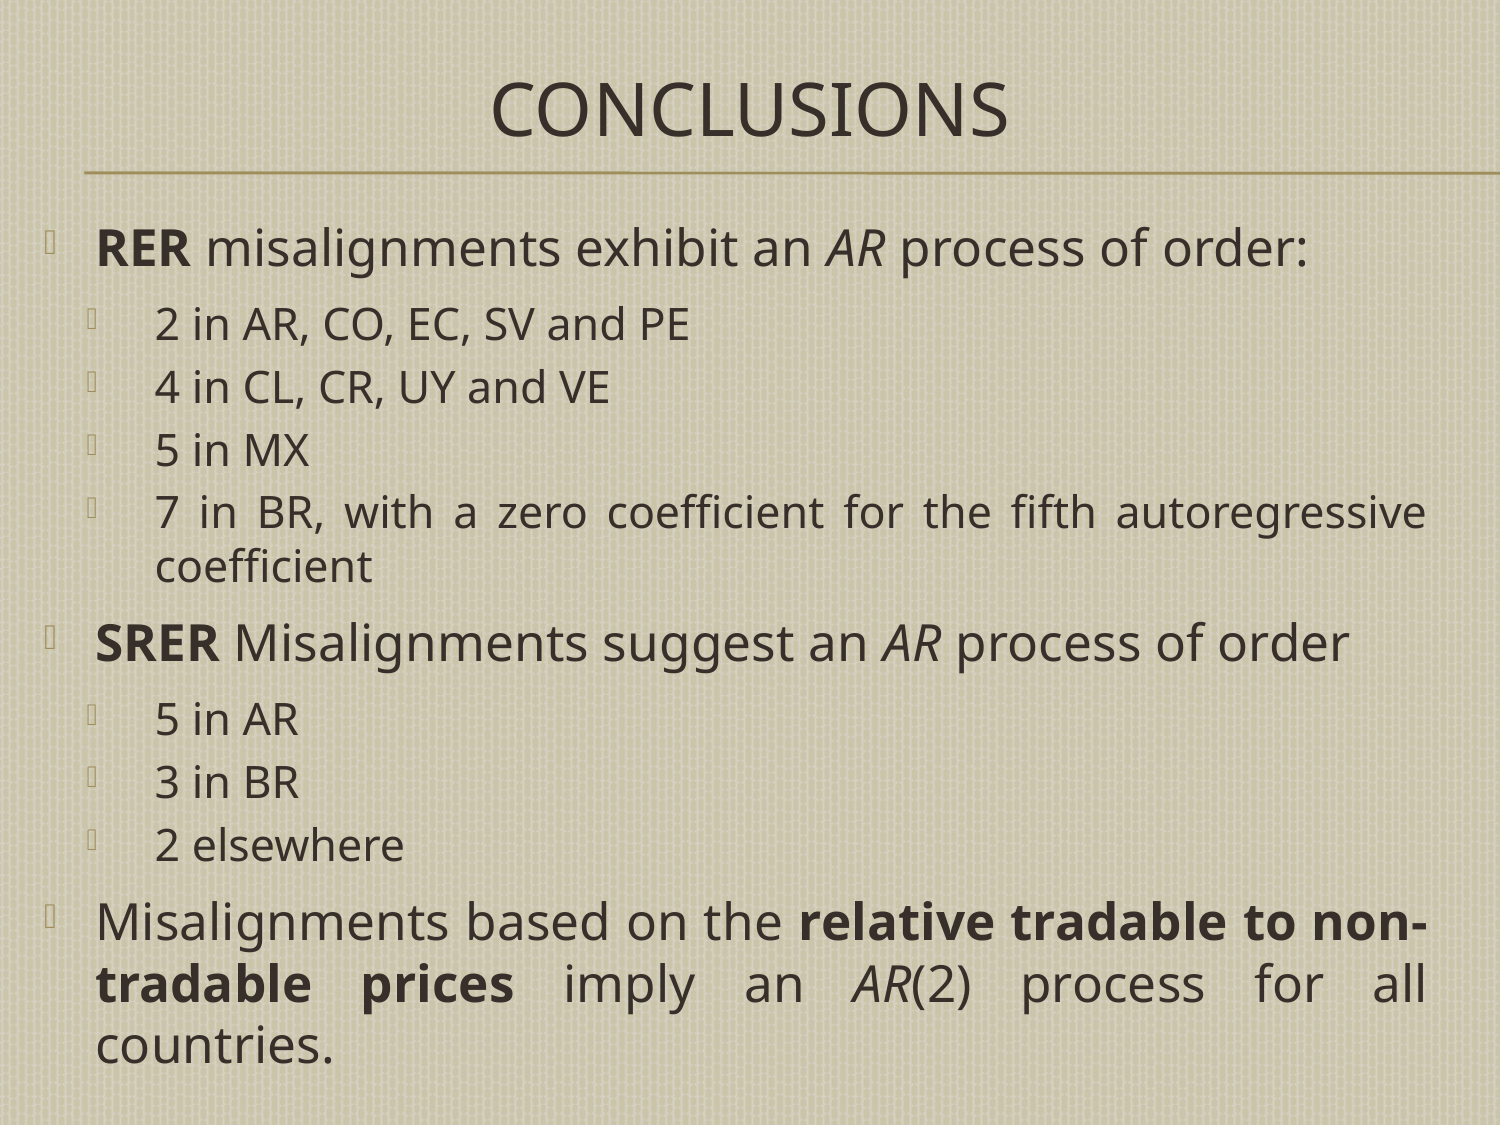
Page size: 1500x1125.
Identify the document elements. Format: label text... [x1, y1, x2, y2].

list RER misalignments exhibit an AR process of order: 2 in AR, CO, EC, SV and PE 4 in CL, CR, UY and VE 5 in MX 7 in BR, with a zero coefficient for the fifth autoregressive coefficient SRER Misalignments suggest an AR process of order 5 in AR 3 in BR 2 elsewhere Misalignments based on the relative tradable to non-tradable prices imply an AR(2) process for all countries. [29, 208, 1444, 1094]
title Conclusions [0, 54, 1500, 159]
